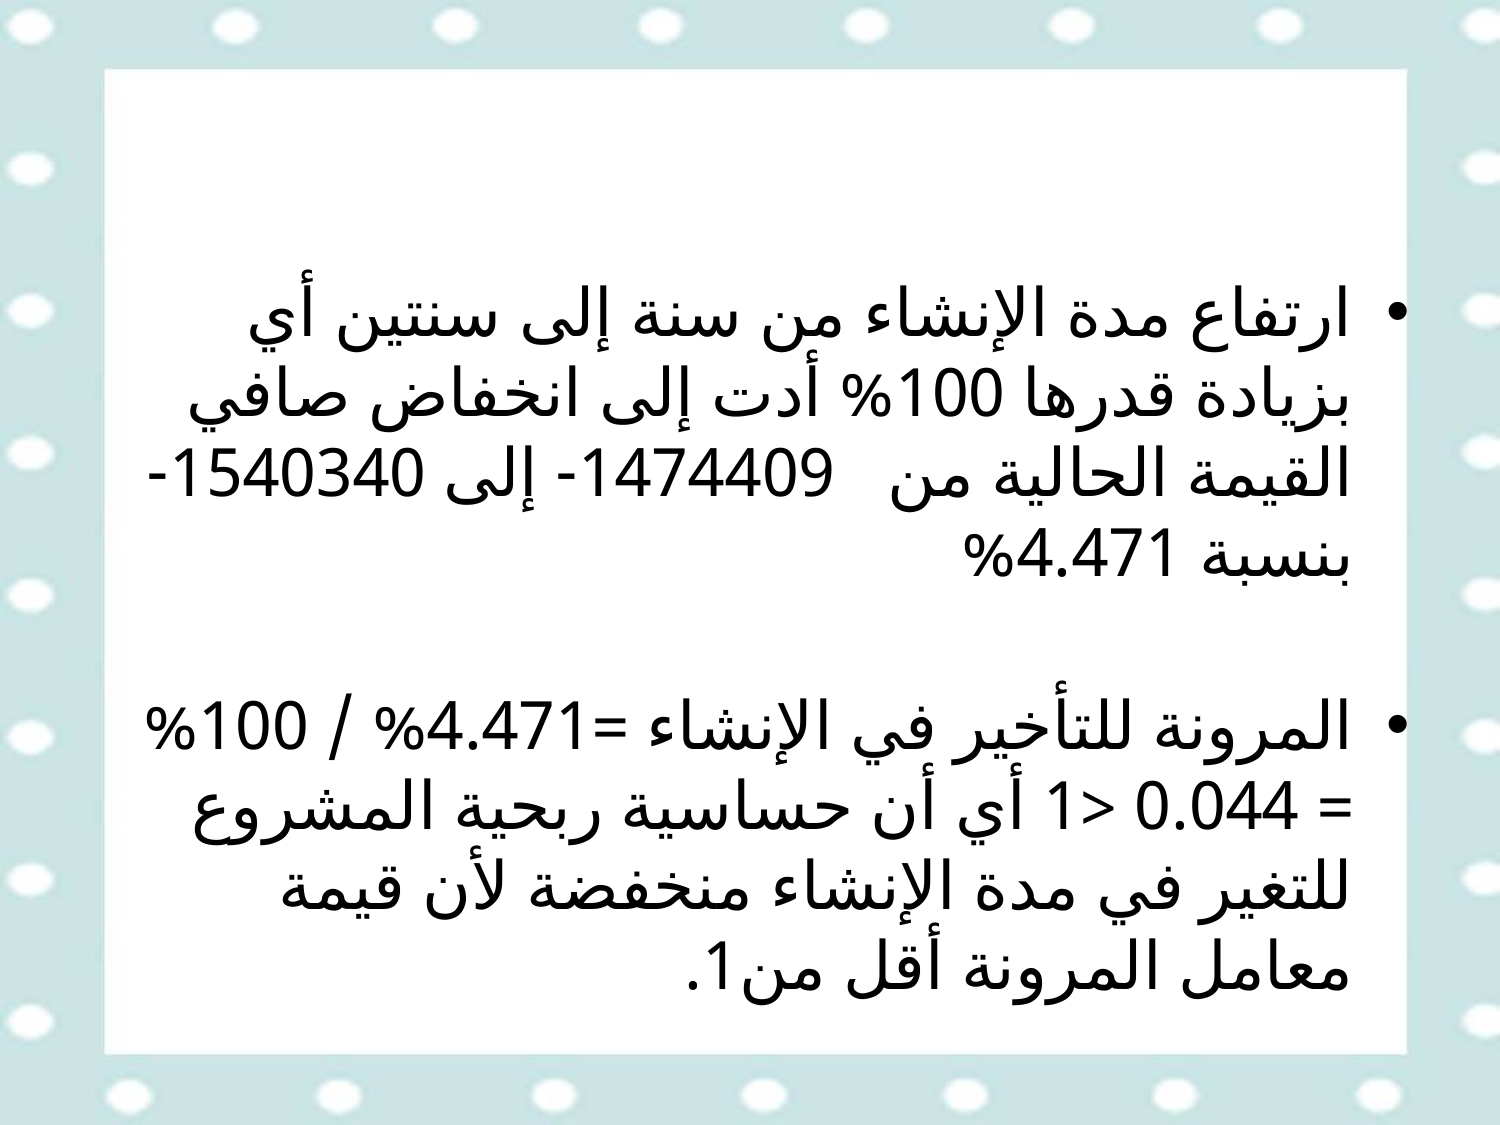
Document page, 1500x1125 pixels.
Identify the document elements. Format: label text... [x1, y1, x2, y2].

list ارتفاع مدة الإنشاء من سنة إلى سنتين أي بزيادة قدرها 100% أدت إلى انخفاض صافي القيمة الحالية من 1474409- إلى 1540340- بنسبة 4.471% المرونة للتأخير في الإنشاء =4.471% / 100% = 0.044 <1 أي أن حساسية ربحية المشروع للتغير في مدة الإنشاء منخفضة لأن قيمة معامل المرونة أقل من1. [75, 262, 1425, 1005]
picture [0, 0, 1500, 1125]
